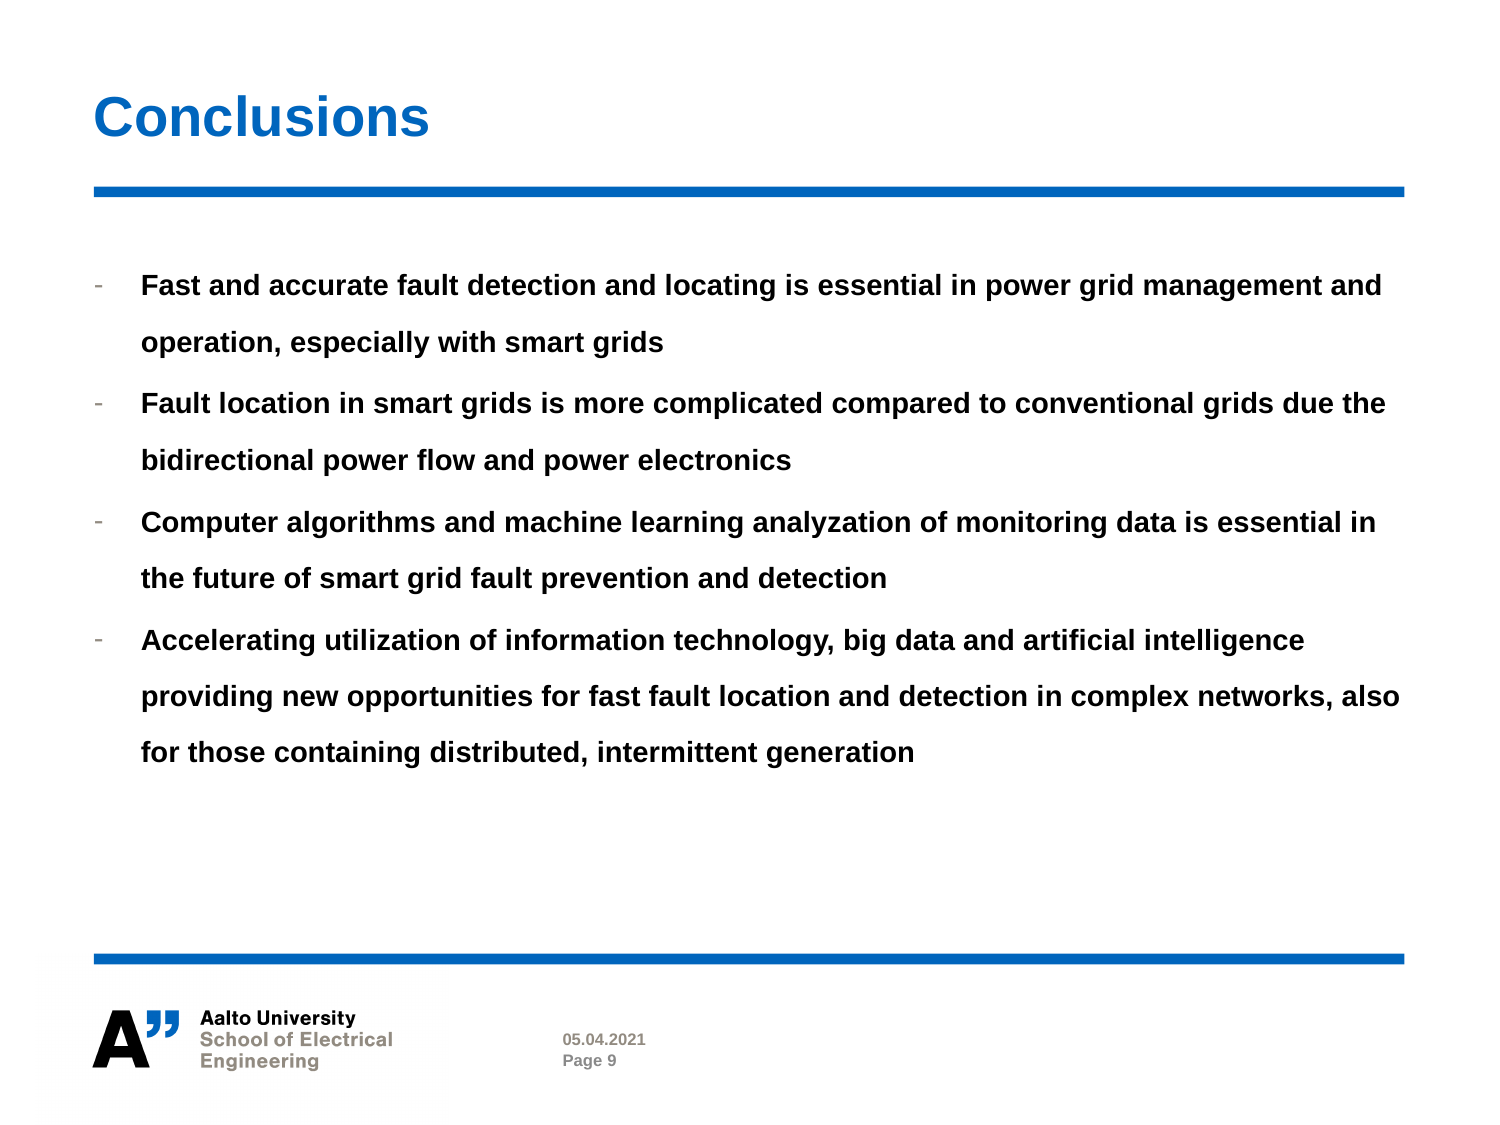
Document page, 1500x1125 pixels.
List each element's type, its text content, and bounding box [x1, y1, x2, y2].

title Conclusions [93, 80, 1369, 228]
slide_number Page 9 [562, 1050, 816, 1071]
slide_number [562, 1029, 816, 1050]
list Fast and accurate fault detection and locating is essential in power grid management and operation, especially with smart grids Fault location in smart grids is more complicated compared to conventional grids due the bidirectional power flow and power electronics Computer algorithms and machine learning analyzation of monitoring data is essential in the future of smart grid fault prevention and detection Accelerating utilization of information technology, big data and artificial intelligence providing new opportunities for fast fault location and detection in complex networks, also for those containing distributed, intermittent generation [93, 245, 1429, 925]
picture [35, 953, 449, 1125]
